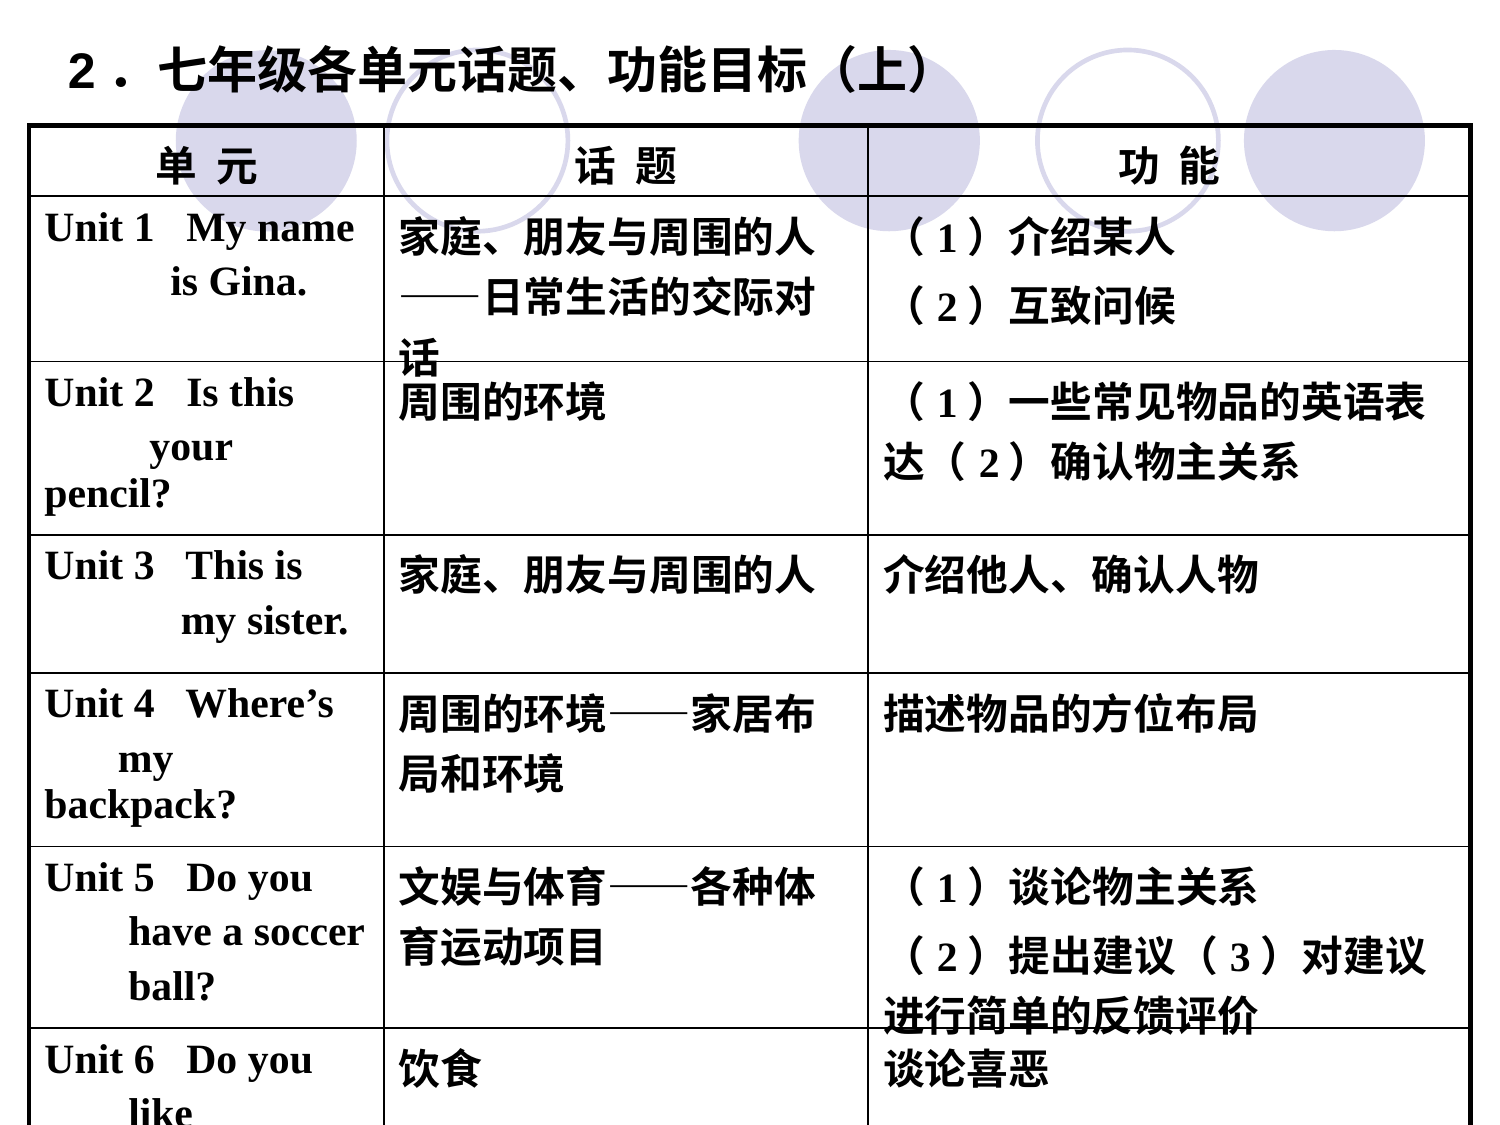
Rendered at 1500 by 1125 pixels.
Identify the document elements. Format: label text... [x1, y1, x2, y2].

table_cell Unit 2 Is this your pencil? [31, 362, 383, 534]
table_cell 介绍他人、确认人物 [869, 536, 1468, 672]
table_header 功 能 [869, 128, 1468, 195]
table_cell （1）介绍某人 （2）互致问候 [869, 197, 1468, 361]
table_header 话 题 [385, 128, 867, 195]
table_header 单 元 [31, 128, 383, 195]
table_cell Unit 5 Do you have a soccer ball? [31, 847, 383, 1027]
text_box 2．七年级各单元话题、功能目标（上） [53, 30, 999, 106]
table_cell 家庭、朋友与周围的人 [385, 536, 867, 672]
table_cell 谈论喜恶 [869, 1029, 1468, 1125]
table_cell 饮食 [385, 1029, 867, 1125]
table_cell 周围的环境——家居布局和环境 [385, 674, 867, 846]
table_cell 文娱与体育——各种体育运动项目 [385, 847, 867, 1027]
table_cell 家庭、朋友与周围的人——日常生活的交际对话 [385, 197, 867, 361]
table_cell Unit 3 This is my sister. [31, 536, 383, 672]
table_cell 描述物品的方位布局 [869, 674, 1468, 846]
table_cell Unit 1 My name is Gina. [31, 197, 383, 361]
table_cell 周围的环境 [385, 362, 867, 534]
table_cell （1）谈论物主关系 （2）提出建议（3）对建议进行简单的反馈评价 [869, 847, 1468, 1027]
table_cell Unit 6 Do you like bananas? [31, 1029, 383, 1125]
table_cell Unit 4 Where’s my backpack? [31, 674, 383, 846]
table_cell （1）一些常见物品的英语表达（2）确认物主关系 [869, 362, 1468, 534]
